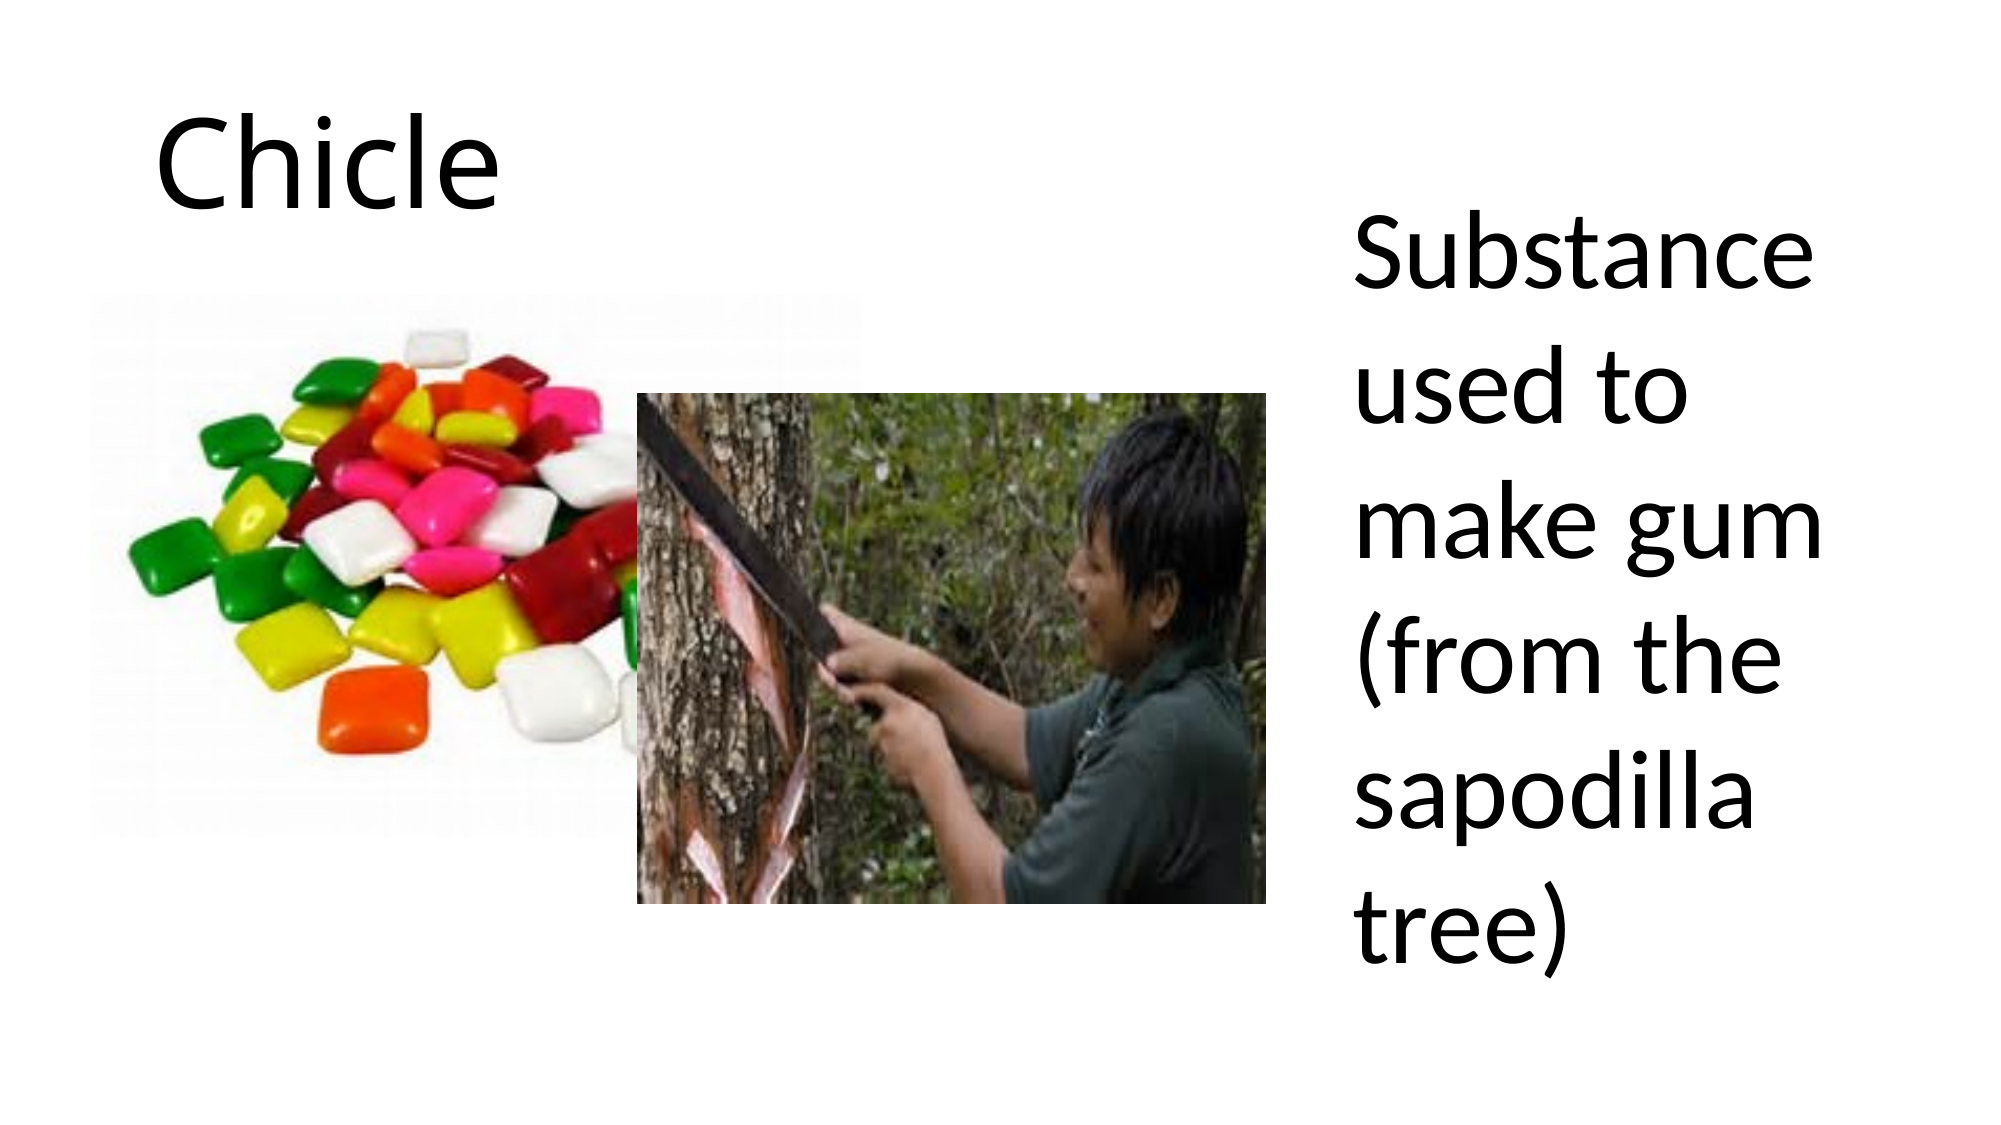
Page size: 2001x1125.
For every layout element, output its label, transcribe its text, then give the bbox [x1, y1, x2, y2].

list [637, 393, 1266, 904]
text_box Substance used to make gum (from the sapodilla tree) [1337, 168, 1909, 994]
picture [91, 293, 862, 838]
title Chicle [137, 59, 1863, 278]
